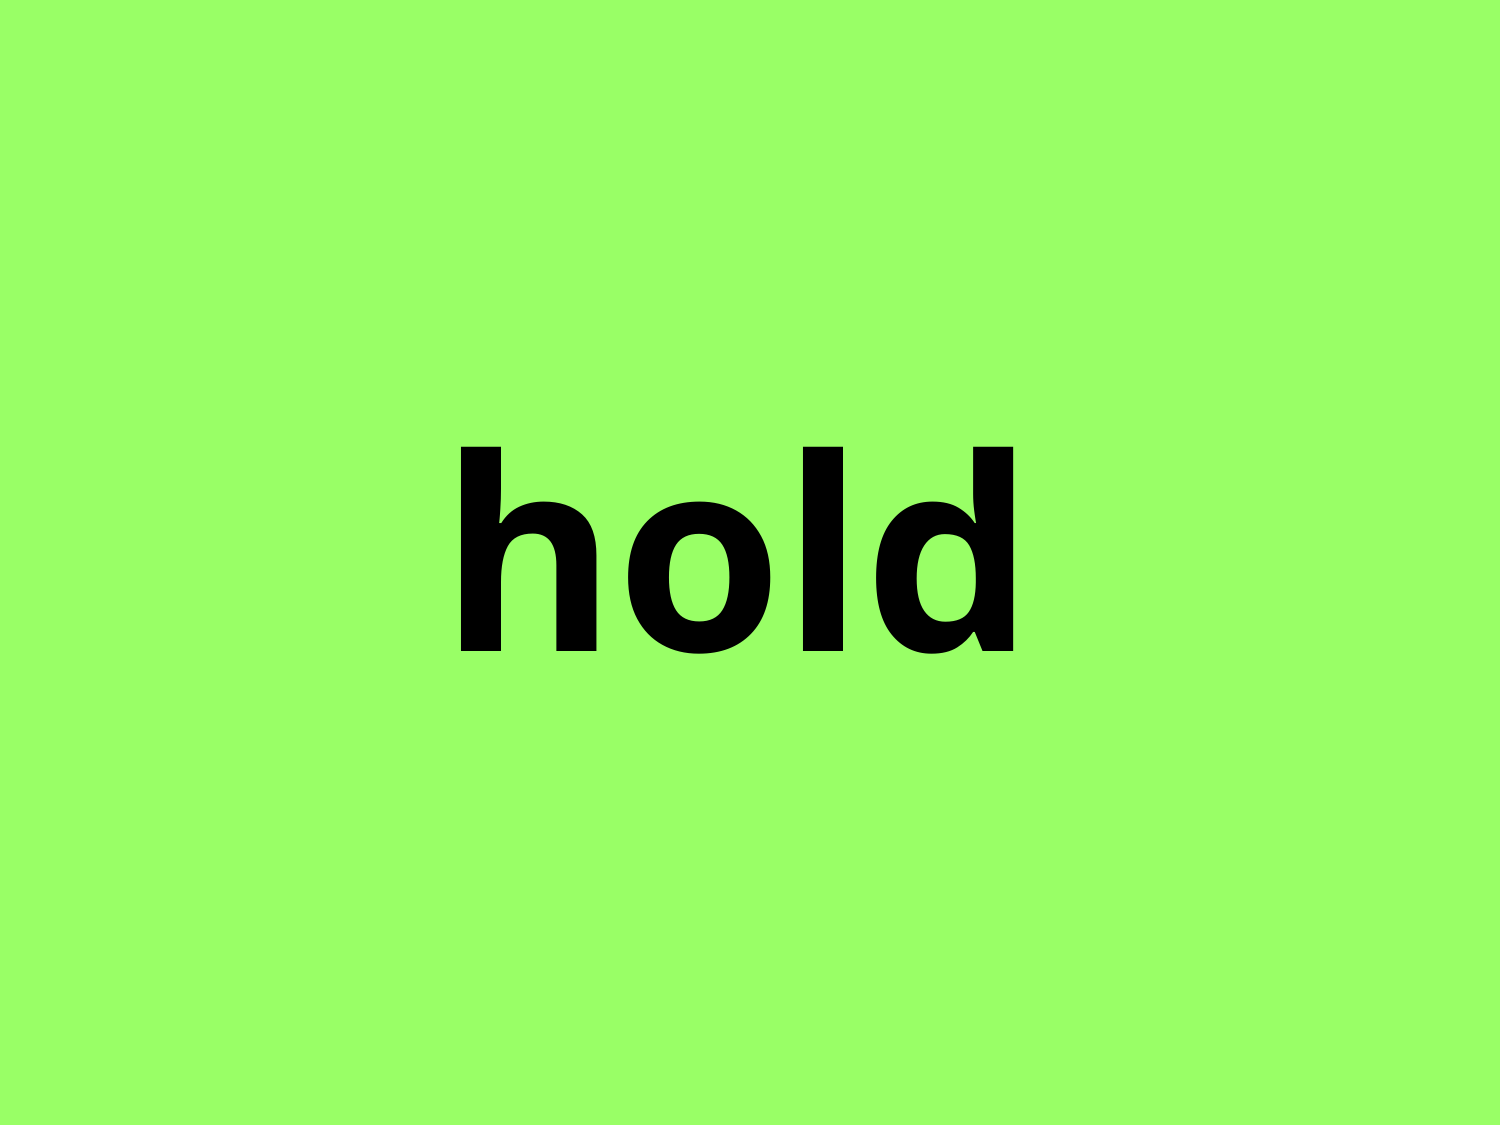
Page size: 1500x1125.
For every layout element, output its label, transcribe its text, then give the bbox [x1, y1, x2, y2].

title hold [99, 449, 1376, 638]
